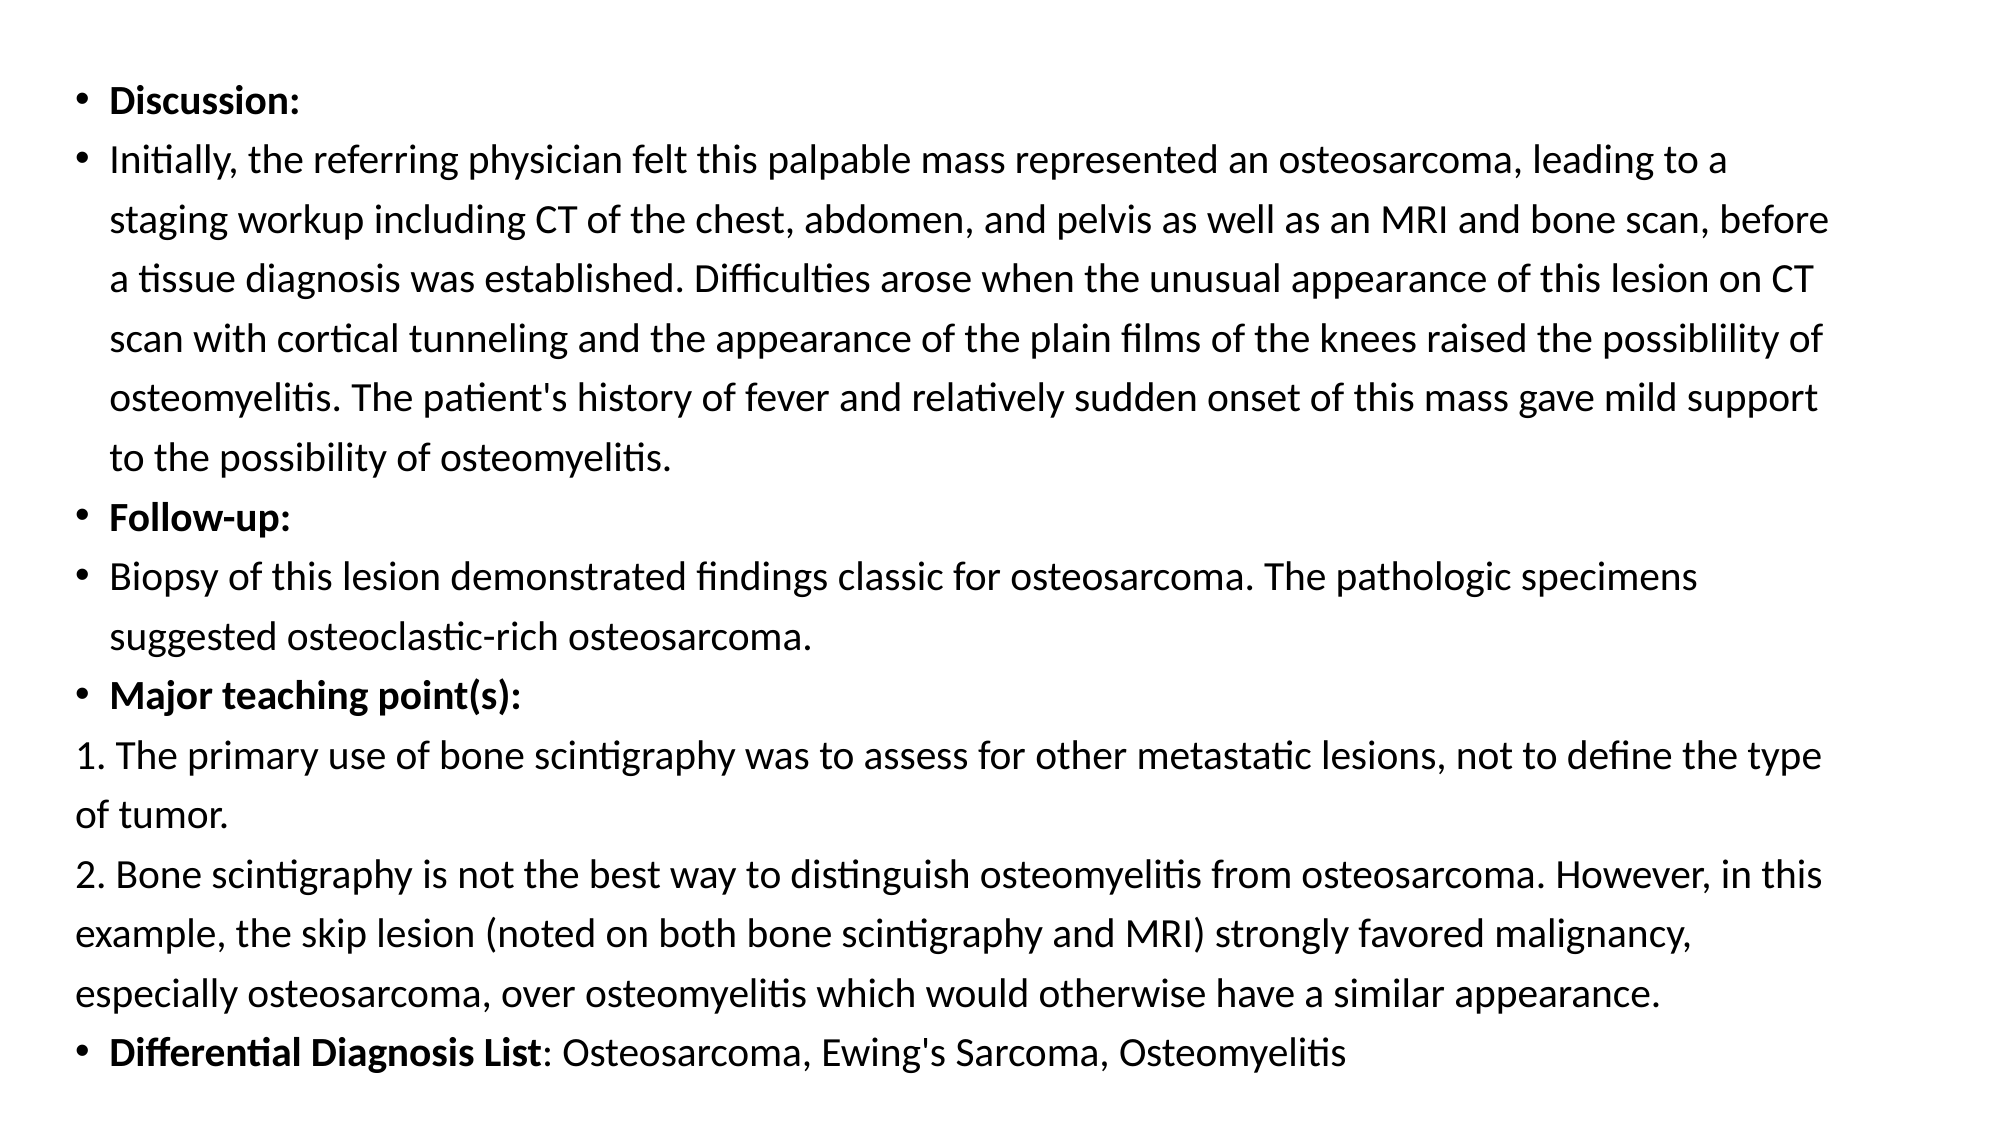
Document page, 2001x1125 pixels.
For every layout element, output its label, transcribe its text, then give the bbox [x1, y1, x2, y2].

list Discussion: Initially, the referring physician felt this palpable mass represented an osteosarcoma, leading to a staging workup including CT of the chest, abdomen, and pelvis as well as an MRI and bone scan, before a tissue diagnosis was established. Difficulties arose when the unusual appearance of this lesion on CT scan with cortical tunneling and the appearance of the plain films of the knees raised the possiblility of osteomyelitis. The patient's history of fever and relatively sudden onset of this mass gave mild support to the possibility of osteomyelitis. Follow-up: Biopsy of this lesion demonstrated findings classic for osteosarcoma. The pathologic specimens suggested osteoclastic-rich osteosarcoma. Major teaching point(s): 1. The primary use of bone scintigraphy was to assess for other metastatic lesions, not to define the type of tumor. 2. Bone scintigraphy is not the best way to distinguish osteomyelitis from osteosarcoma. However, in this example, the skip lesion (noted on both bone scintigraphy and MRI) strongly favored malignancy, especially osteosarcoma, over osteomyelitis which would otherwise have a similar appearance. Differential Diagnosis List: Osteosarcoma, Ewing's Sarcoma, Osteomyelitis [60, 55, 1863, 1089]
